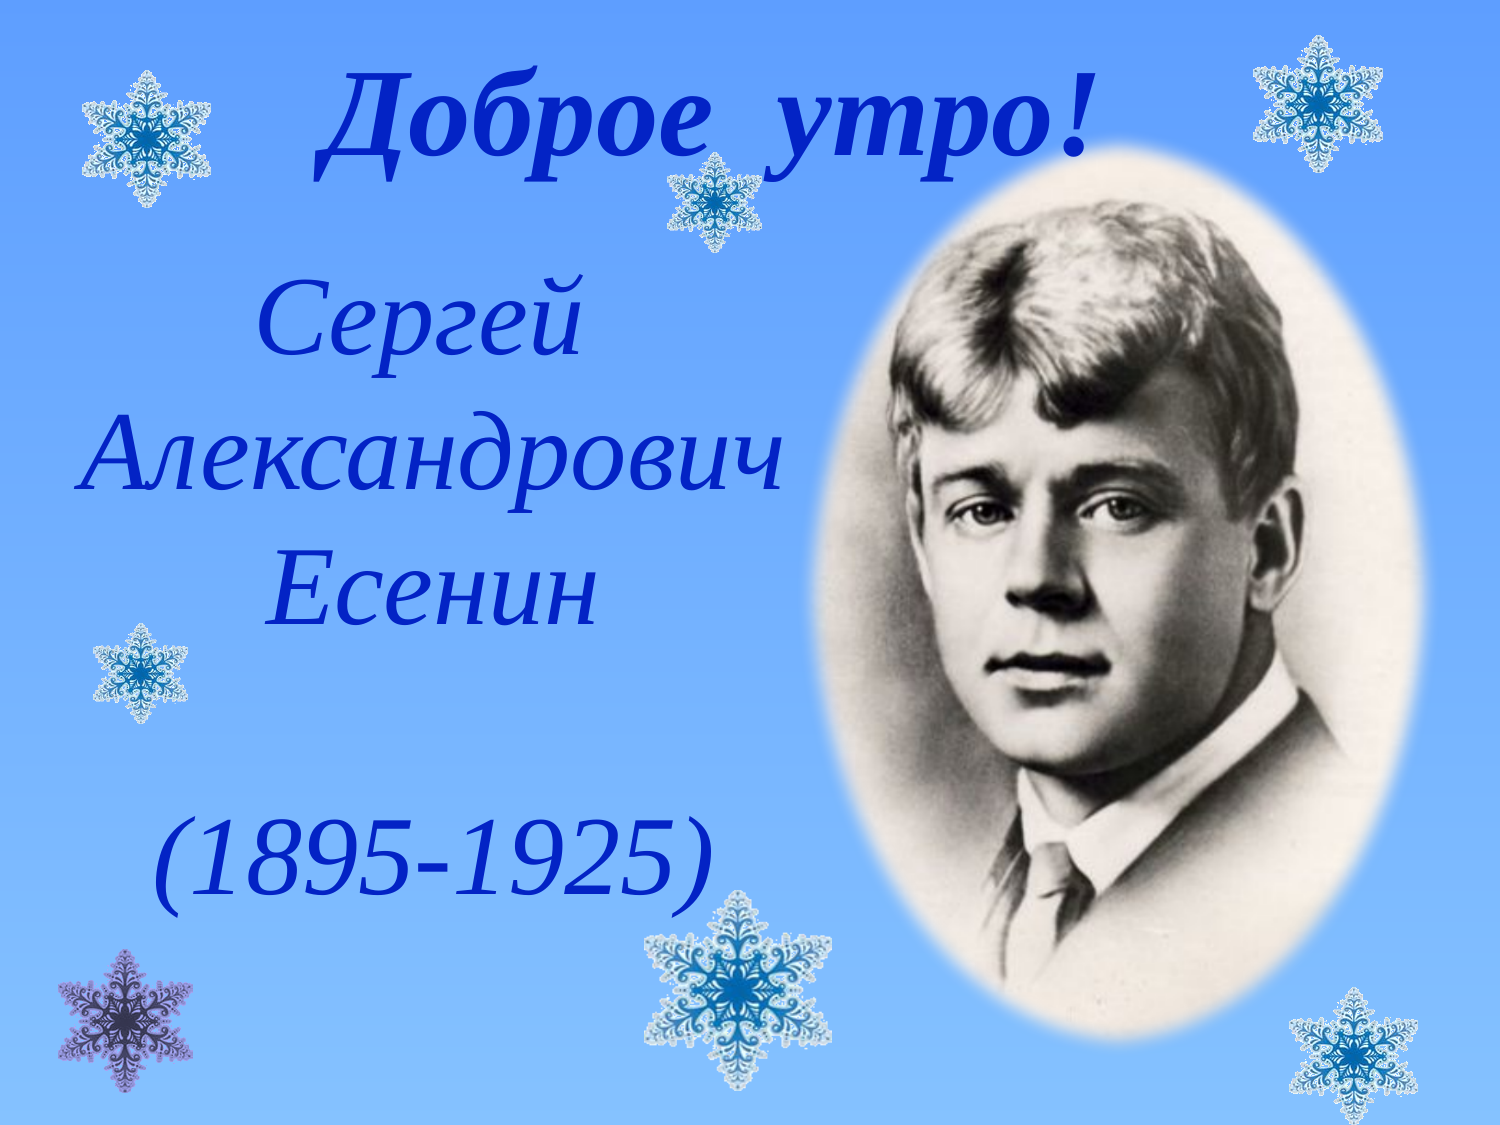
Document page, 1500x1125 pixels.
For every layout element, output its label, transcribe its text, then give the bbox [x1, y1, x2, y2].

picture [58, 948, 193, 1093]
text_box Сергей Александрович Есенин (1895-1925) [58, 234, 791, 925]
picture [644, 34, 1441, 1125]
picture [81, 70, 212, 209]
picture [667, 152, 762, 253]
picture [93, 623, 188, 724]
text_box Доброе утро! [308, 23, 1119, 189]
